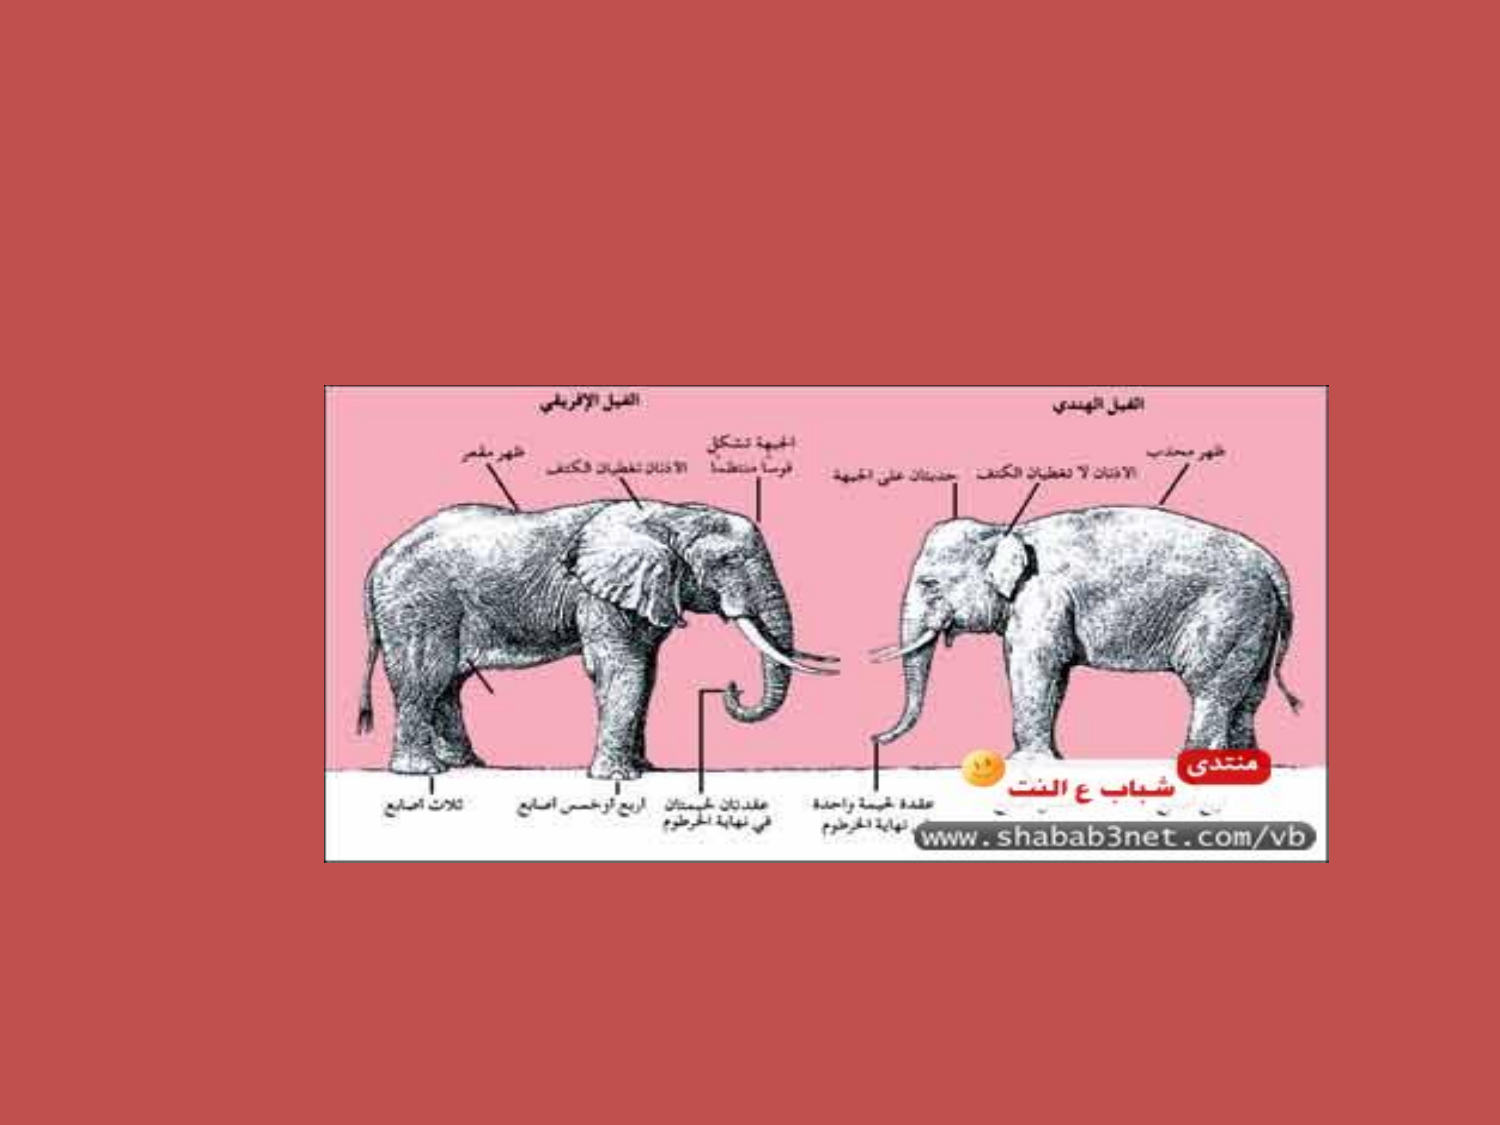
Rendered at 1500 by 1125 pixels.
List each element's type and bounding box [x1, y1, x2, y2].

list [324, 385, 1329, 864]
